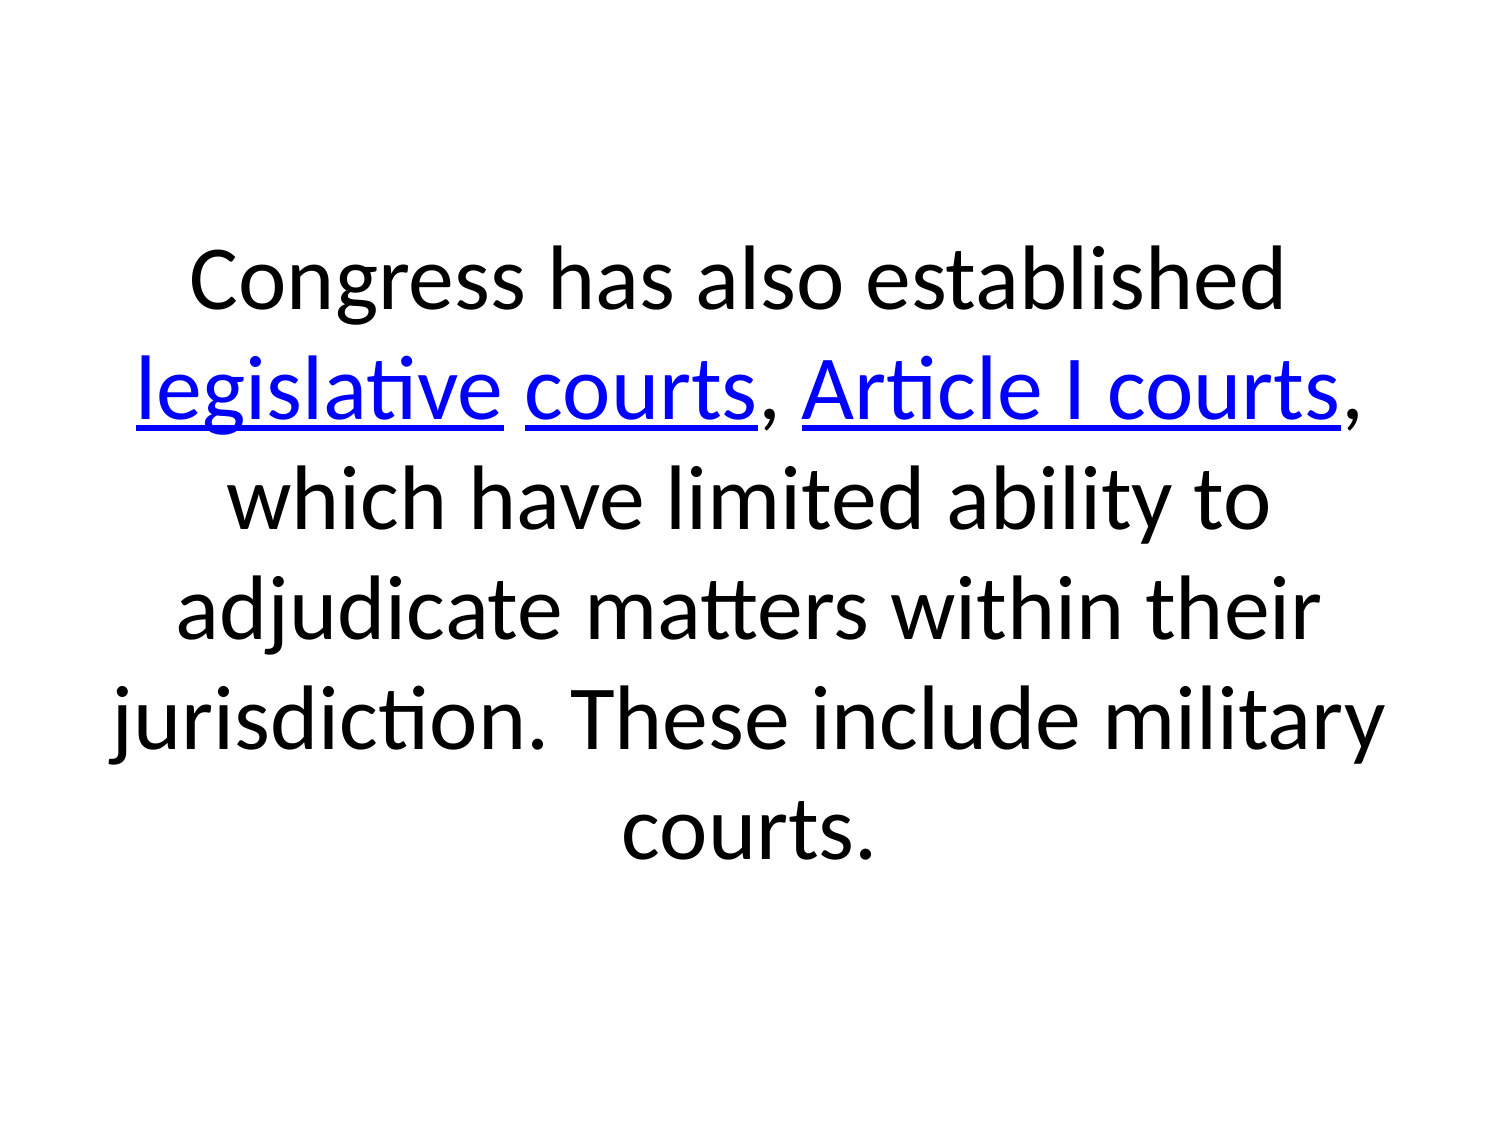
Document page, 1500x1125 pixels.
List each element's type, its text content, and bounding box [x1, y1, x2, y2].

title Congress has also established legislative courts, Article I courts, which have limited ability to adjudicate matters within their jurisdiction. These include military courts. [74, 44, 1426, 1051]
